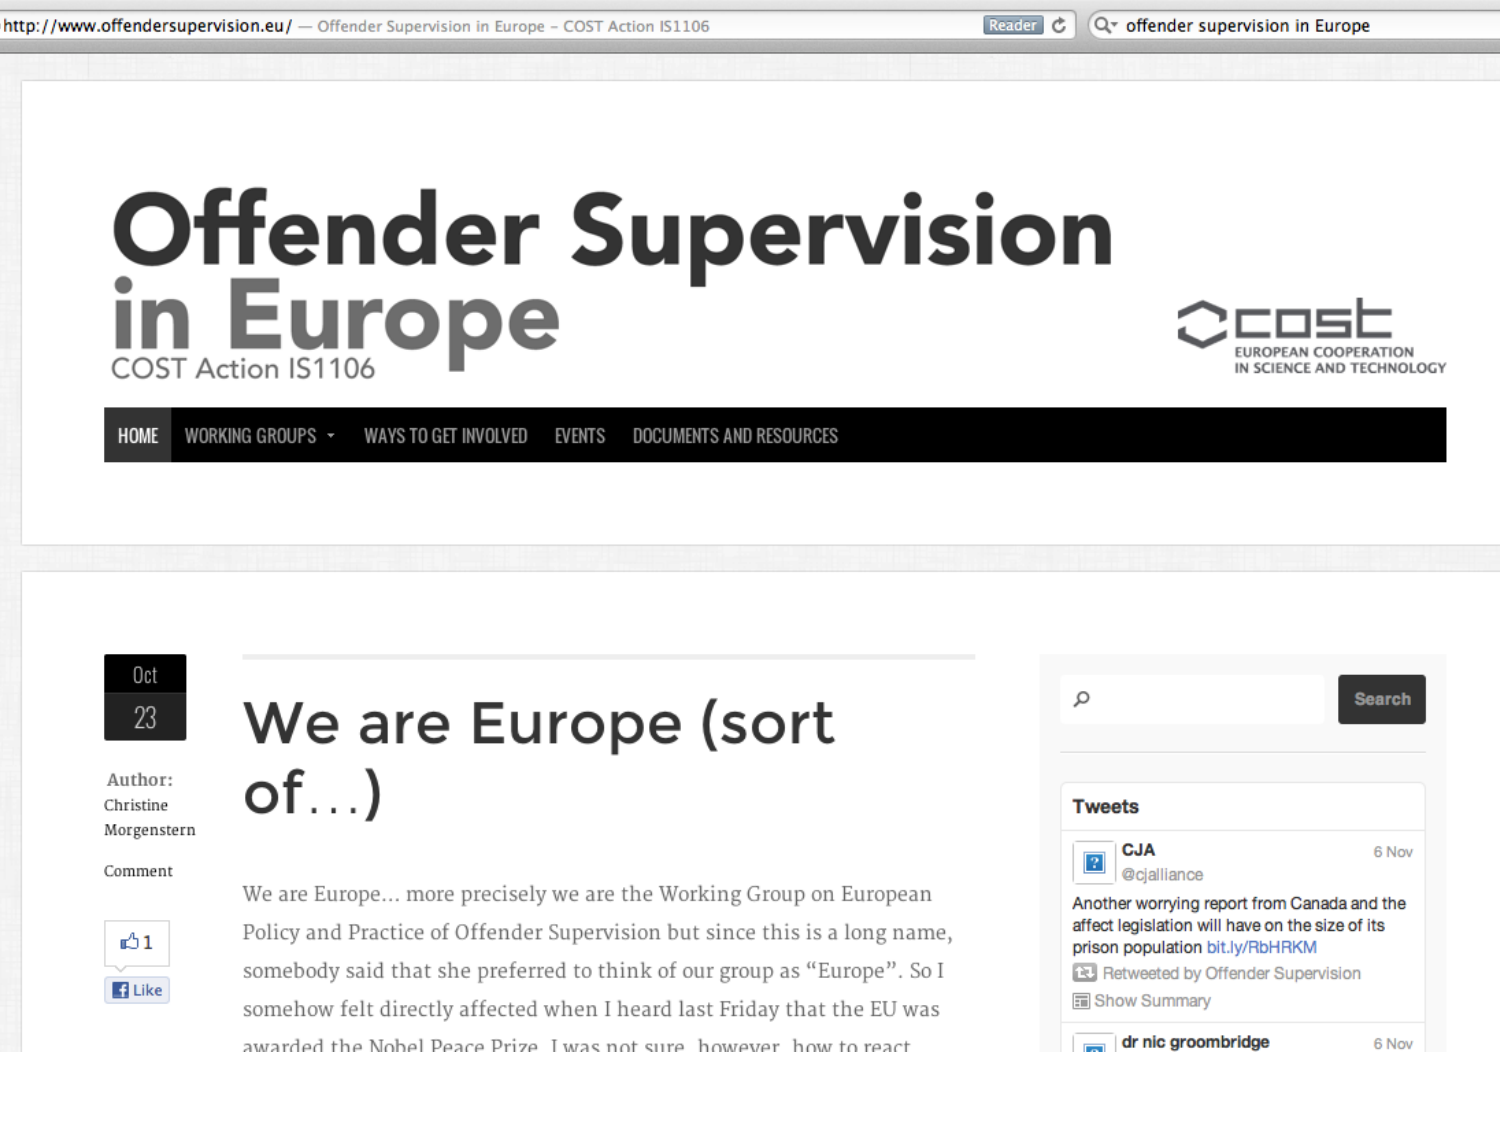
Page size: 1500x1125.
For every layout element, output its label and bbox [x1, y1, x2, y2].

list [0, 0, 1500, 1052]
